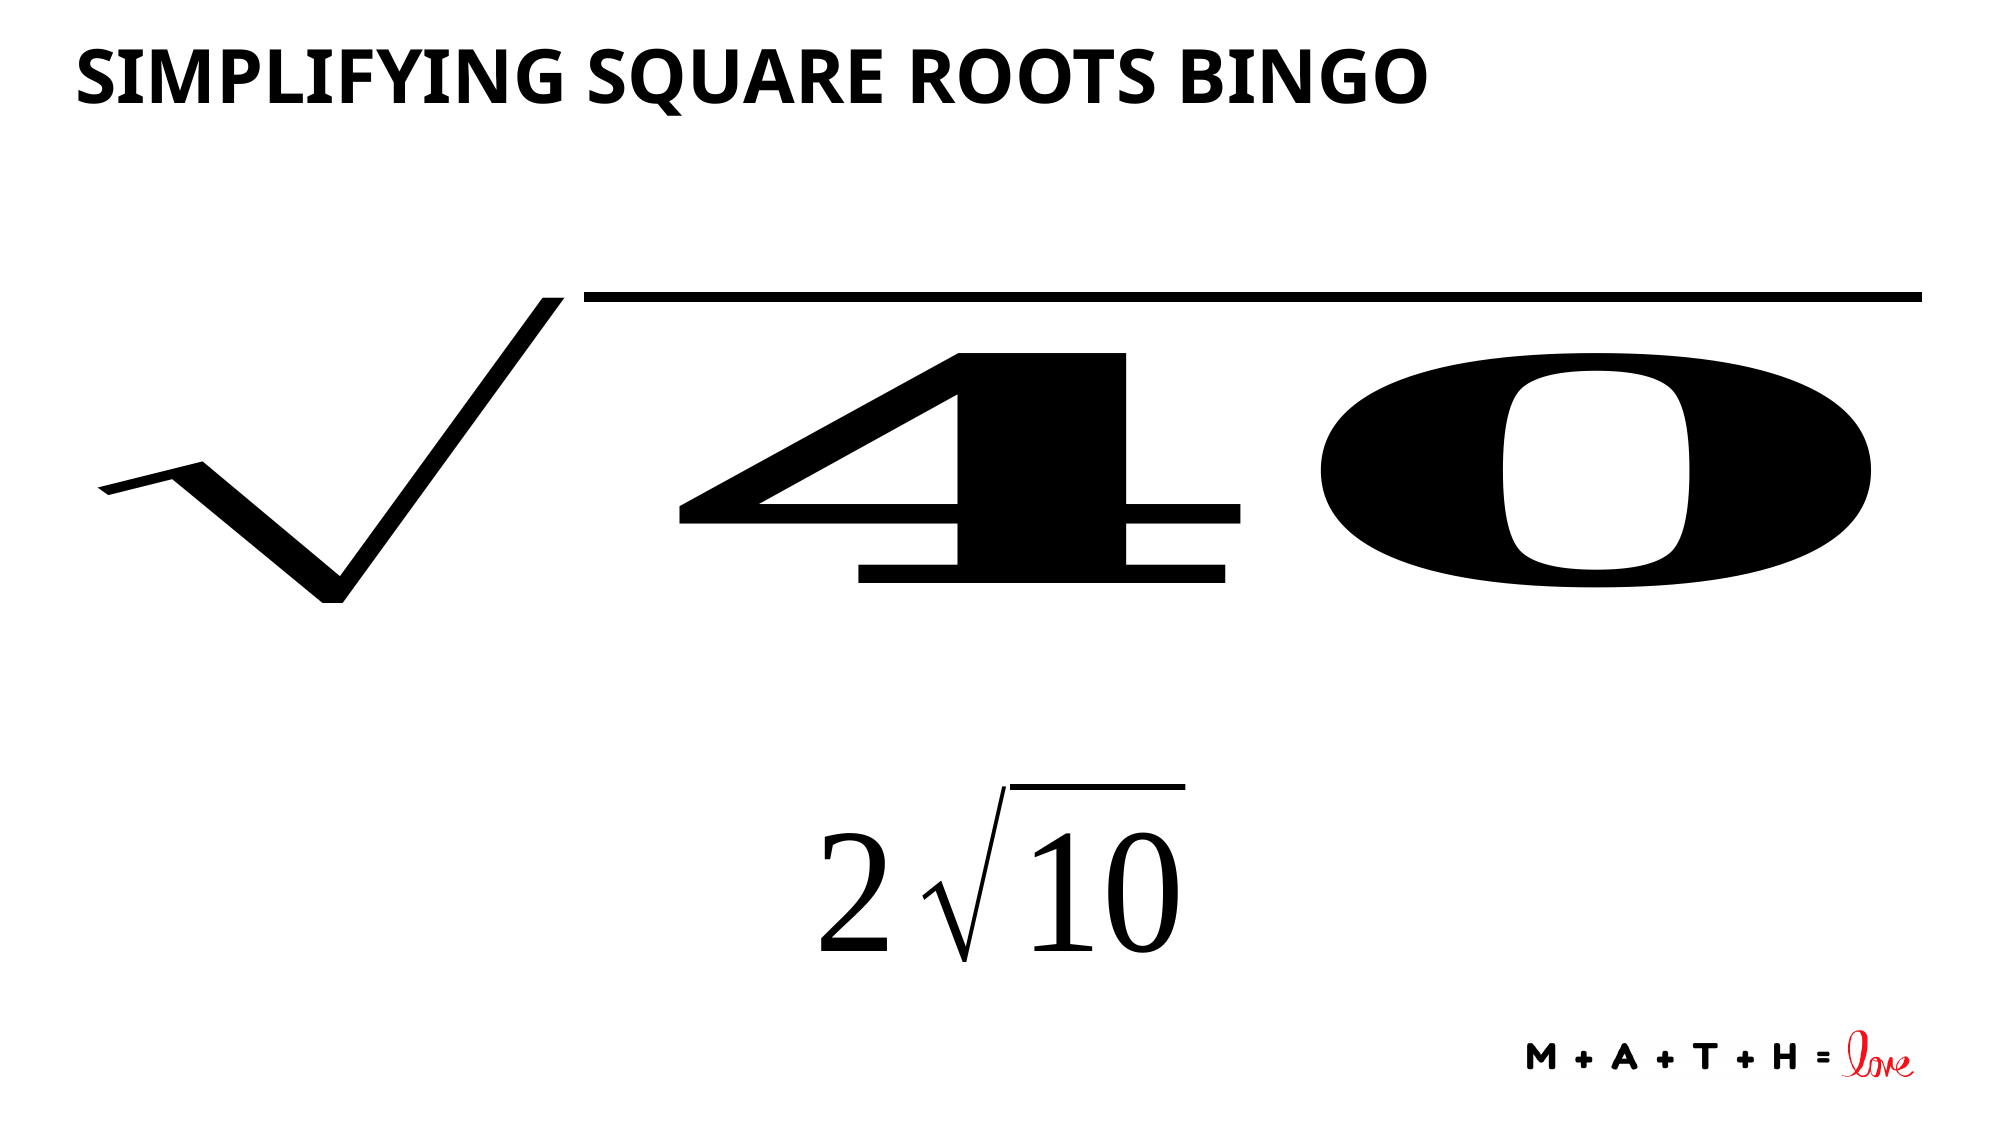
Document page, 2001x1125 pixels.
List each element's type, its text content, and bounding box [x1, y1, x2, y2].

text_box SIMPLIFYING SQUARE ROOTS BINGO [60, 20, 1448, 126]
picture [1511, 1026, 1925, 1082]
